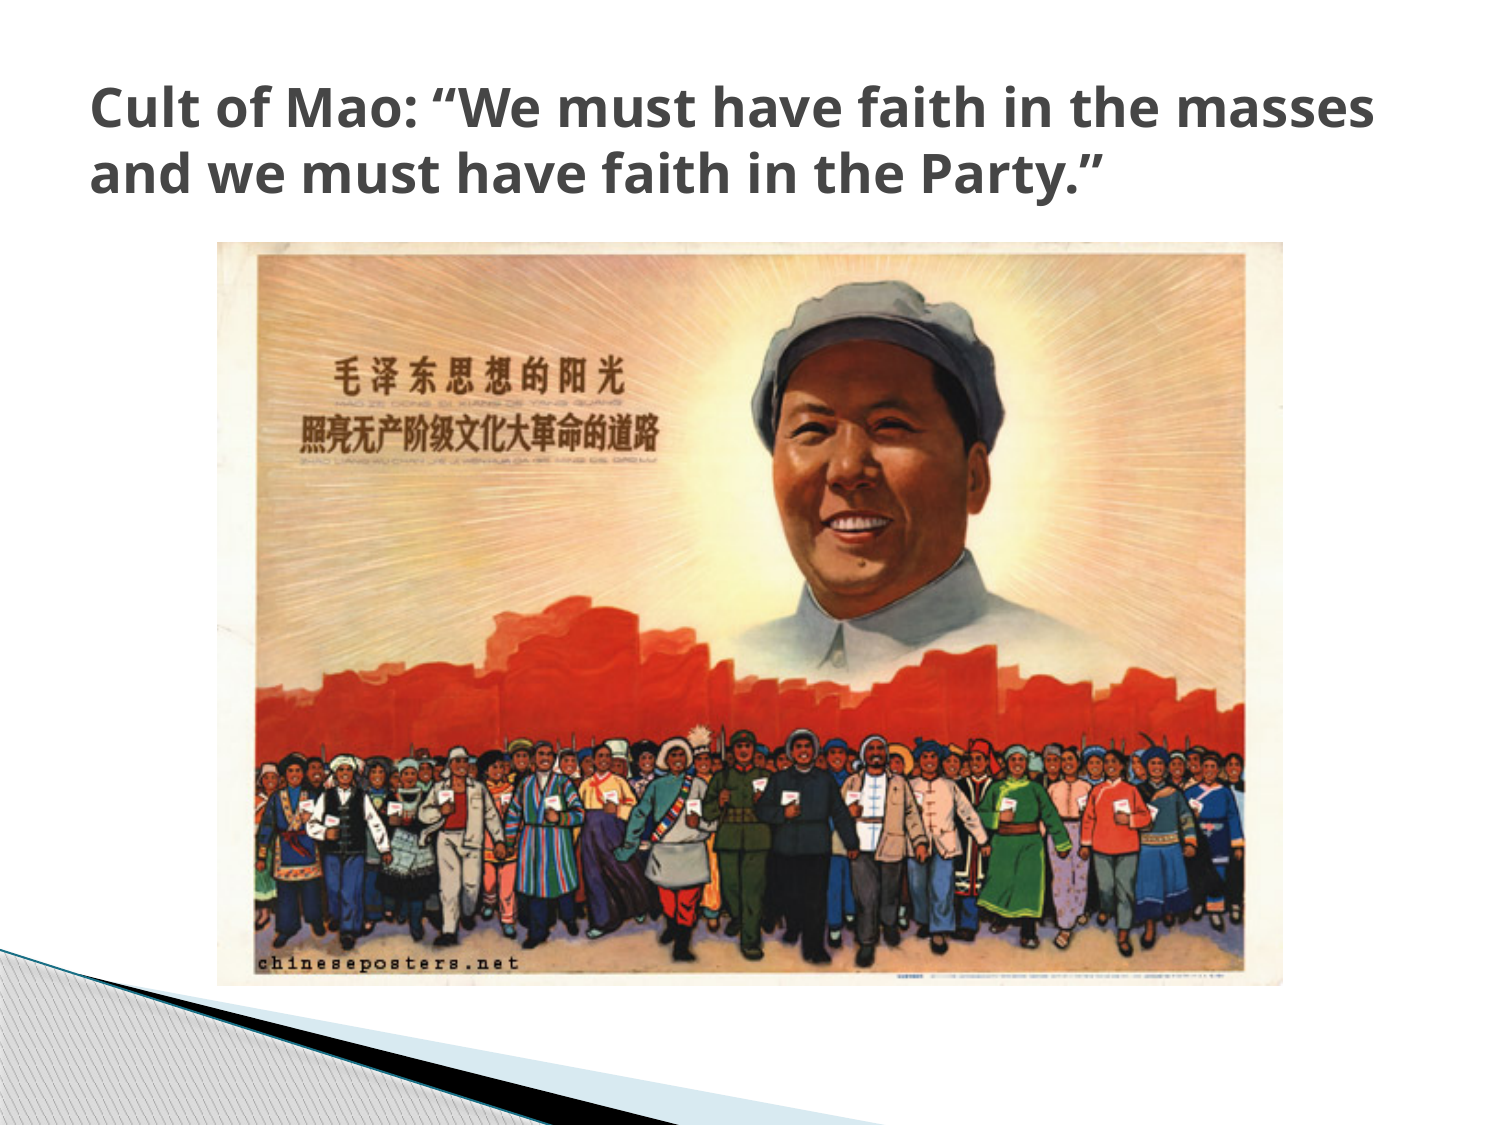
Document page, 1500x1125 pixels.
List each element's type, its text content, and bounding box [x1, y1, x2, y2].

title Cult of Mao: “We must have faith in the masses and we must have faith in the Party.” [75, 45, 1425, 233]
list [74, 242, 1426, 986]
